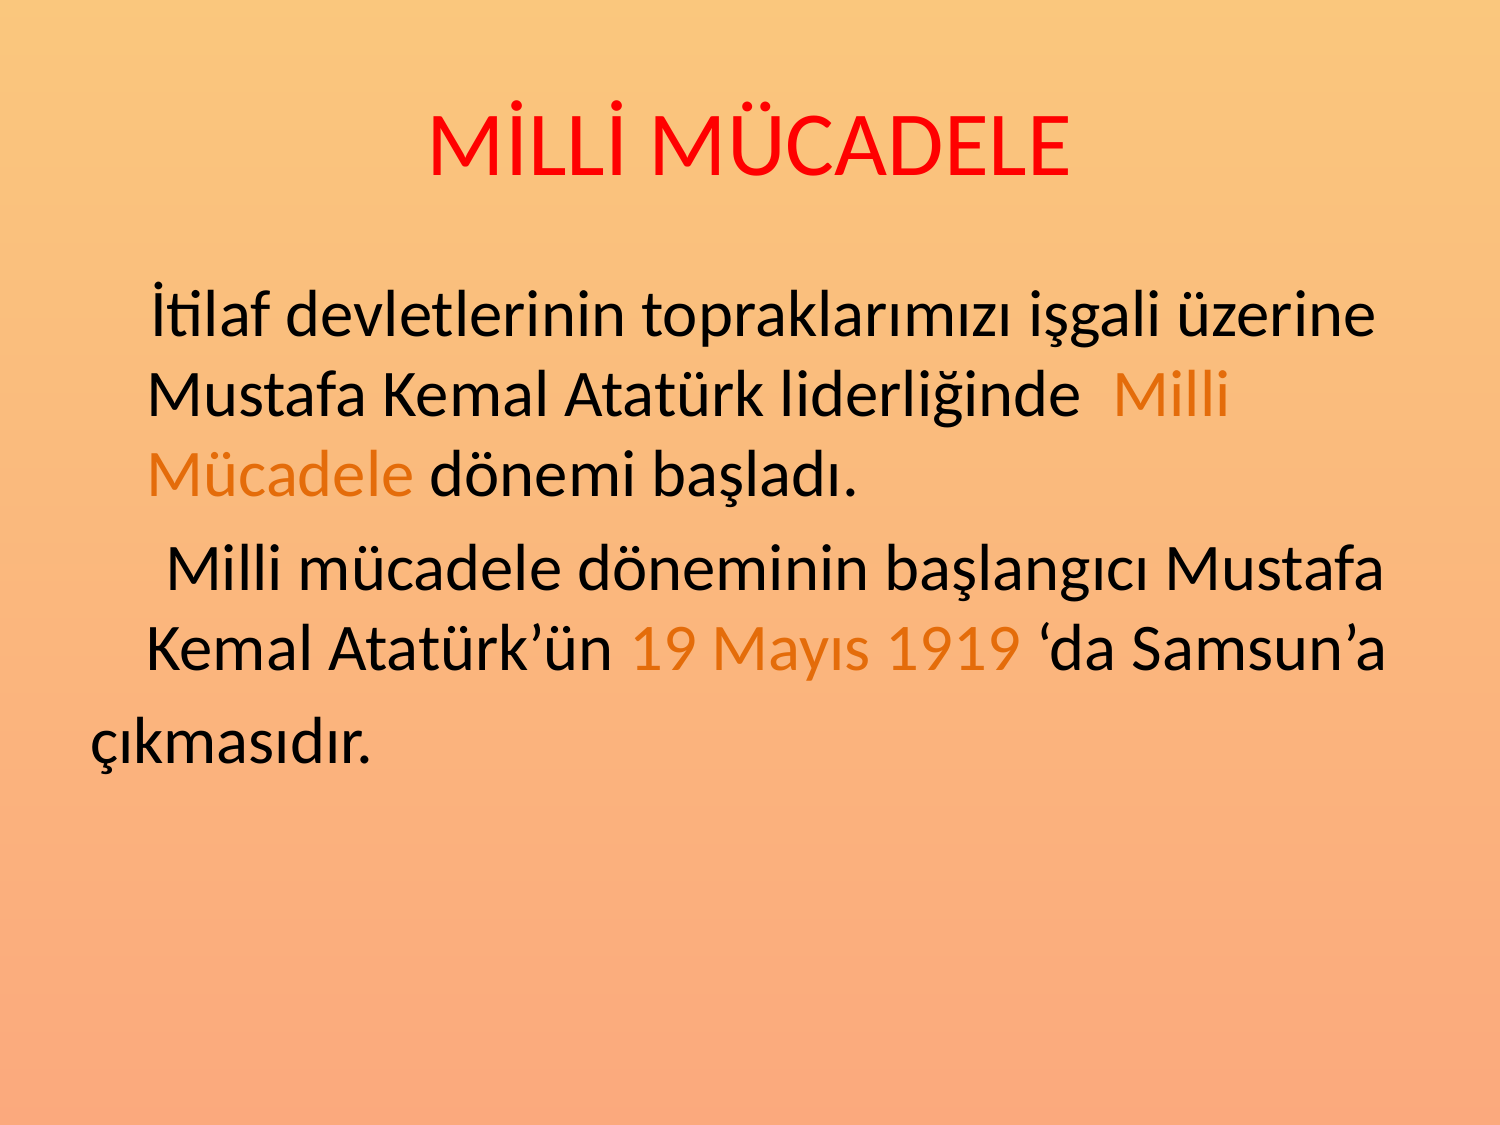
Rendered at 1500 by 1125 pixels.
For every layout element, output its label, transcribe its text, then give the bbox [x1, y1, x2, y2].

title MİLLİ MÜCADELE [75, 45, 1425, 233]
list İtilaf devletlerinin topraklarımızı işgali üzerine Mustafa Kemal Atatürk liderliğinde Milli Mücadele dönemi başladı. Milli mücadele döneminin başlangıcı Mustafa Kemal Atatürk’ün 19 Mayıs 1919 ‘da Samsun’a çıkmasıdır. [75, 262, 1425, 1005]
